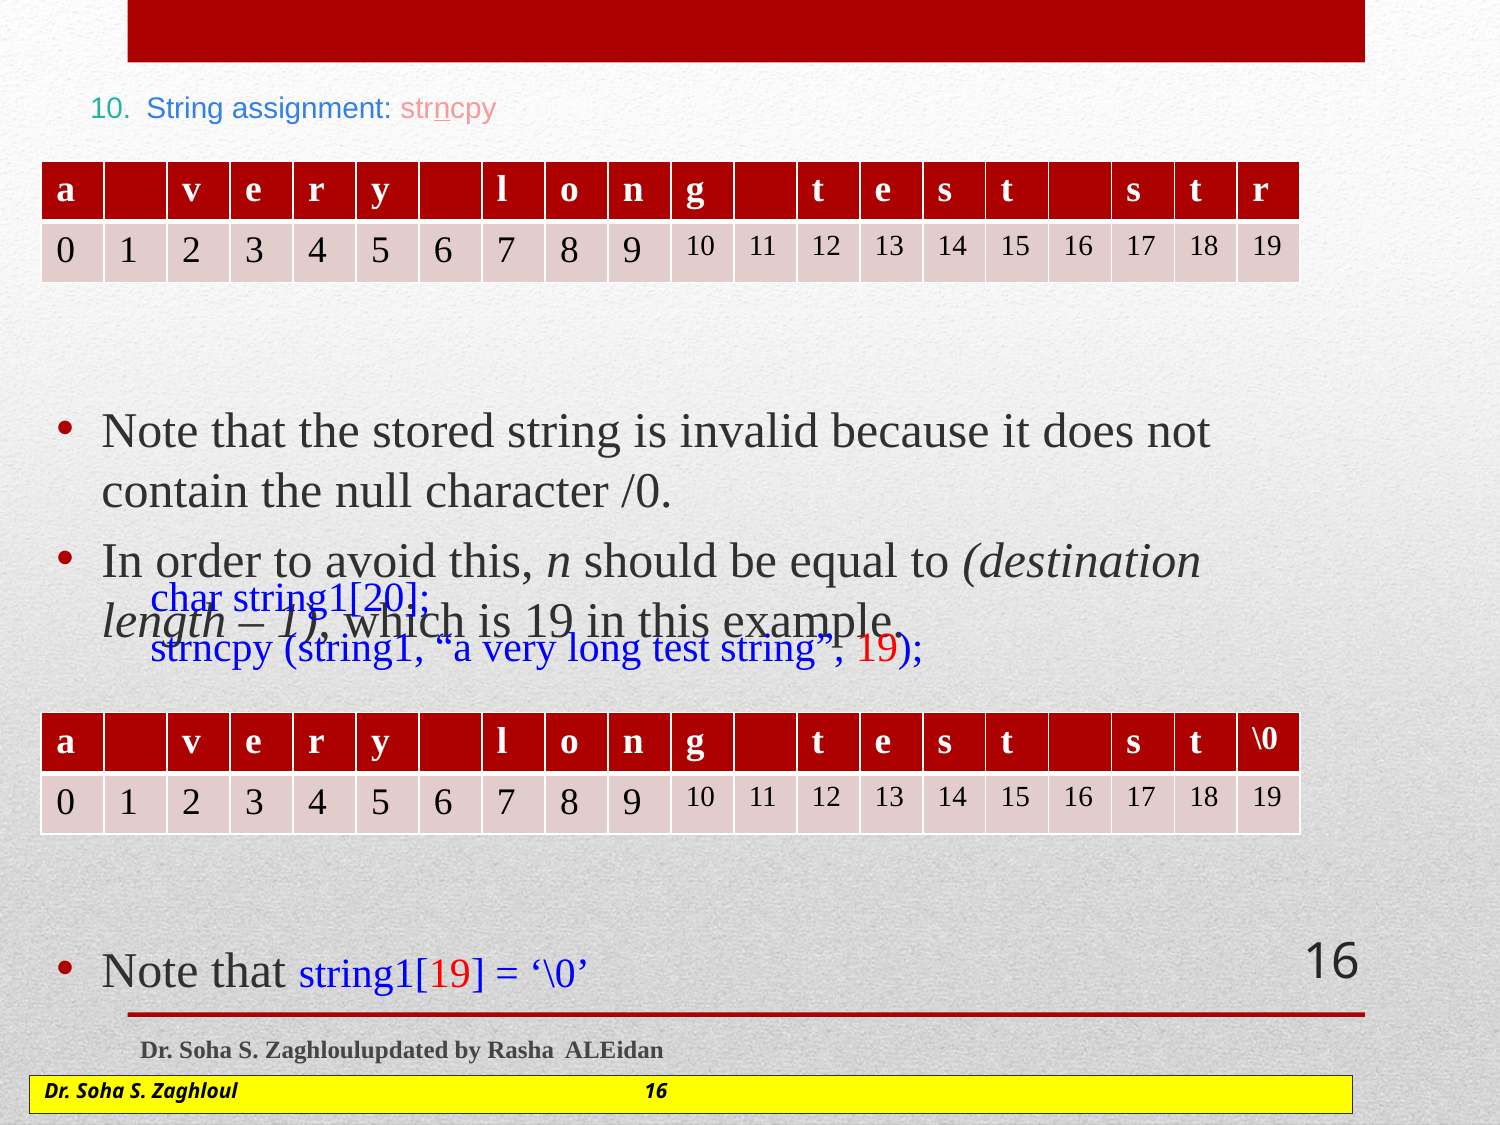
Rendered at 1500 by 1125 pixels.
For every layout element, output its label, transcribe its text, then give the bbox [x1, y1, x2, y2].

table_cell 13 [861, 776, 922, 833]
table_cell 5 [357, 224, 418, 282]
table_cell 0 [42, 776, 103, 833]
table_header r [294, 162, 355, 219]
table_header v [168, 162, 229, 219]
table_cell 10 [672, 224, 733, 282]
table_cell 11 [735, 776, 796, 833]
table_header s [924, 162, 985, 219]
table_cell 9 [609, 224, 670, 282]
table_cell 18 [1175, 776, 1236, 833]
table_header y [357, 713, 418, 771]
table_cell 4 [294, 224, 355, 282]
table_cell 7 [483, 224, 544, 282]
table_header n [609, 162, 670, 219]
list Note that the stored string is invalid because it does not contain the null character /0. In order to avoid this, n should be equal to (destination length – 1), which is 19 in this example. Note that string1[19] = ‘\0’ [41, 149, 1341, 1075]
table_header l [483, 713, 544, 771]
table_cell 19 [1238, 776, 1299, 833]
table_cell 3 [231, 224, 292, 282]
table_header s [1112, 162, 1174, 219]
table_cell 6 [420, 224, 481, 282]
table_cell 17 [1112, 224, 1174, 282]
table_cell 14 [924, 776, 985, 833]
table_cell 12 [798, 776, 859, 833]
table_header [735, 162, 796, 219]
table_header [1049, 162, 1111, 219]
table_header [105, 162, 166, 219]
table_cell 2 [168, 224, 229, 282]
table_header [420, 162, 481, 219]
table_header n [609, 713, 670, 771]
footer Dr. Soha S. Zaghloul updated by Rasha ALEidan [125, 1018, 925, 1075]
table_header o [546, 162, 607, 219]
table_cell 0 [42, 224, 103, 282]
table_cell 19 [1238, 224, 1299, 282]
table_header a [42, 713, 103, 771]
table_header r [1238, 162, 1299, 219]
table_cell 13 [861, 224, 922, 282]
slide_number 16 [1250, 933, 1375, 993]
text_box Dr. Soha S. Zaghloul 16 [29, 1075, 1353, 1114]
title 10. String assignment: strncpy (cont’d) [75, 52, 1263, 138]
table_cell 18 [1175, 224, 1236, 282]
table_header [420, 713, 481, 771]
table_header t [798, 713, 859, 771]
table_cell 15 [986, 224, 1048, 282]
table_header s [924, 713, 985, 771]
table_cell 2 [168, 776, 229, 833]
table_header o [546, 713, 607, 771]
table_header a [42, 162, 103, 219]
table_header g [672, 713, 733, 771]
table_header g [672, 162, 733, 219]
table_header v [168, 713, 229, 771]
table_header t [798, 162, 859, 219]
table_header l [483, 162, 544, 219]
table_header e [231, 162, 292, 219]
table_header e [861, 162, 922, 219]
table_header t [1175, 162, 1236, 219]
table_cell 8 [546, 224, 607, 282]
table_header [1049, 713, 1111, 771]
table_header [735, 713, 796, 771]
table_header s [1112, 713, 1174, 771]
table_cell 15 [986, 776, 1048, 833]
table_cell 10 [672, 776, 733, 833]
table_cell 16 [1049, 776, 1111, 833]
table_cell 16 [1049, 224, 1111, 282]
table_cell 14 [924, 224, 985, 282]
table_header [105, 713, 166, 771]
table_cell 17 [1112, 776, 1174, 833]
table_cell 1 [105, 224, 166, 282]
table_cell 8 [546, 776, 607, 833]
table_header t [1175, 713, 1236, 771]
table_cell 1 [105, 776, 166, 833]
table_header t [986, 162, 1048, 219]
table_header e [231, 713, 292, 771]
table_cell 3 [231, 776, 292, 833]
table_cell 7 [483, 776, 544, 833]
table_header \0 [1238, 713, 1299, 771]
table_cell 4 [294, 776, 355, 833]
table_header t [986, 713, 1048, 771]
table_cell 12 [798, 224, 859, 282]
table_cell 6 [420, 776, 481, 833]
table_cell 5 [357, 776, 418, 833]
table_cell 11 [735, 224, 796, 282]
table_header y [357, 162, 418, 219]
text_box char string1[20]; strncpy (string1, “a very long test string”, 19); [135, 562, 1081, 678]
table_cell 9 [609, 776, 670, 833]
table_header e [861, 713, 922, 771]
table_header r [294, 713, 355, 771]
